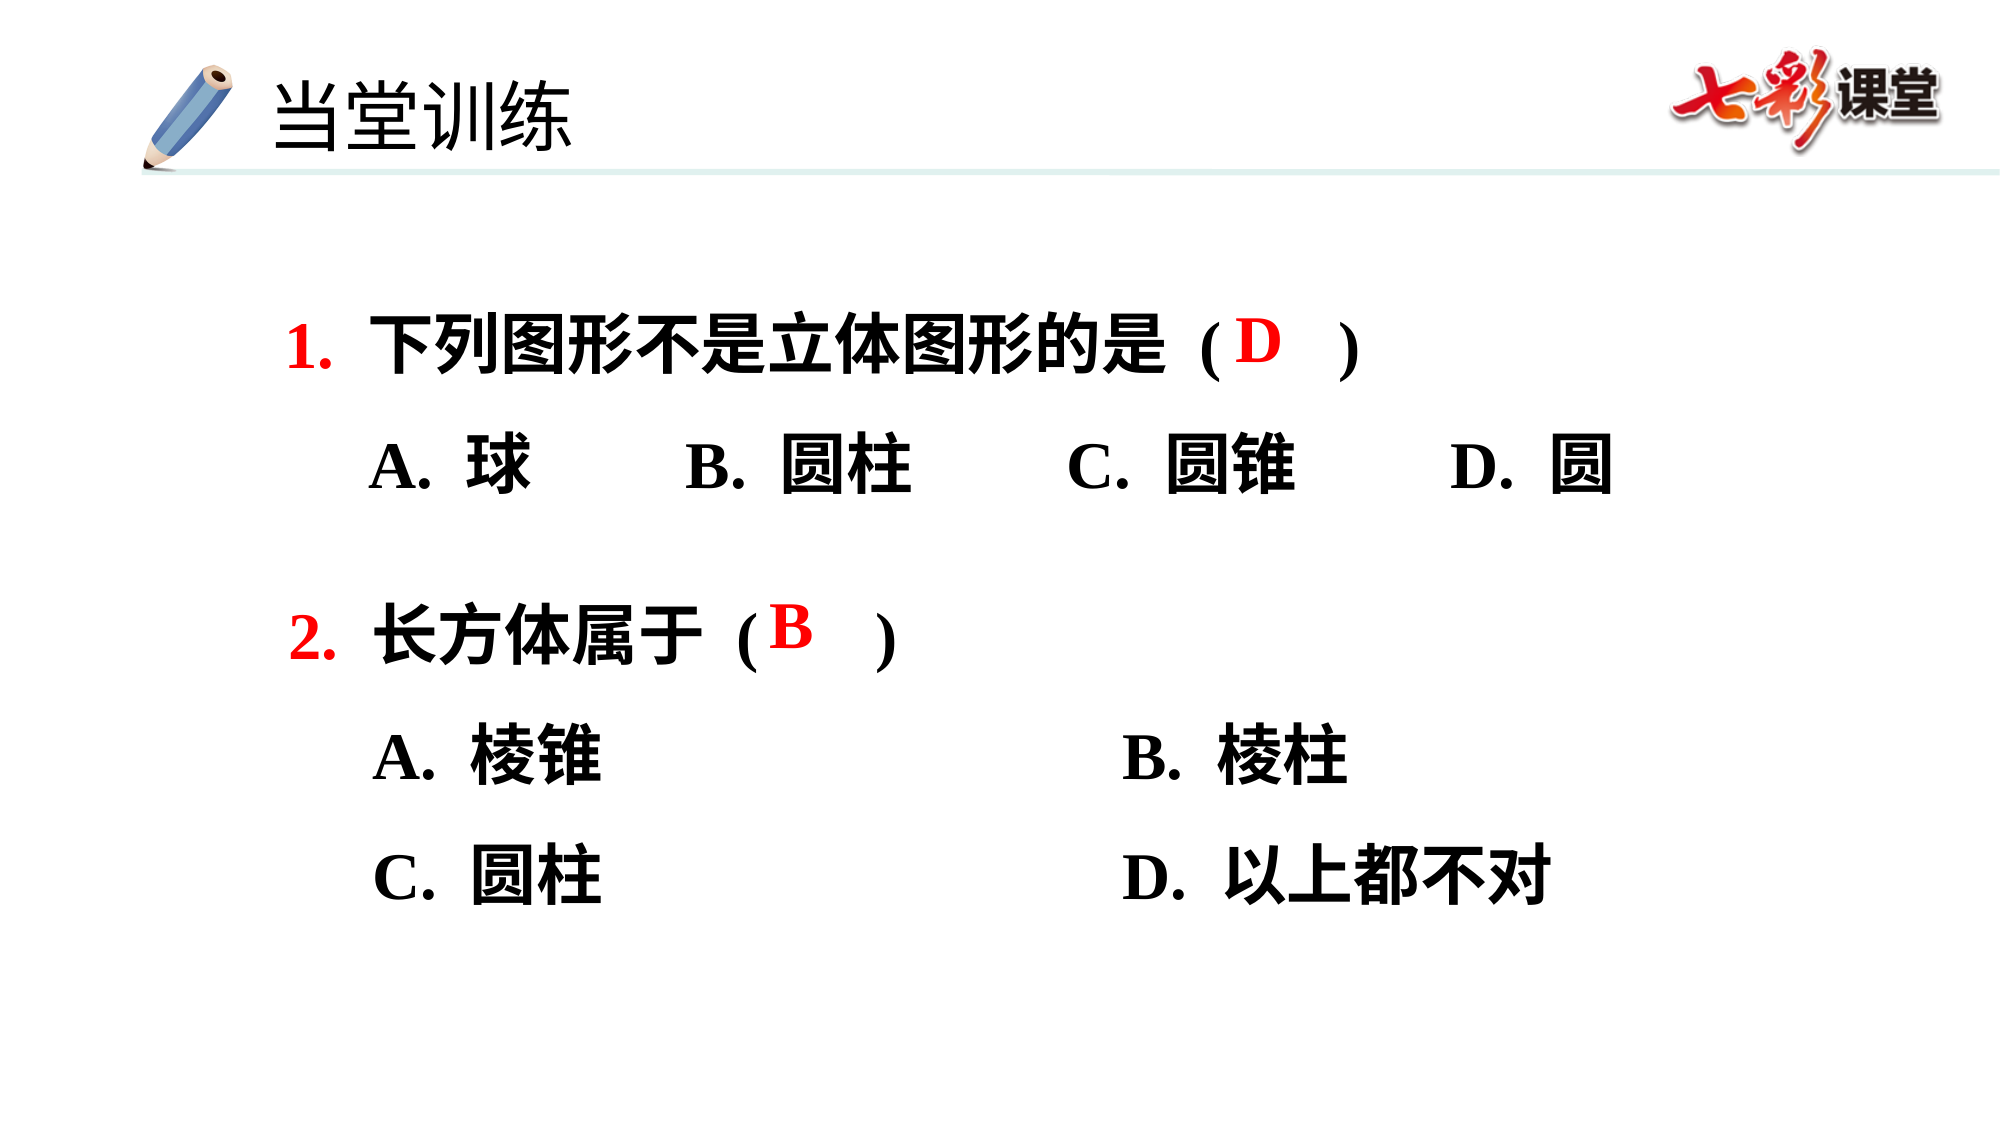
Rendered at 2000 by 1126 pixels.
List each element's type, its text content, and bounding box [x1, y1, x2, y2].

picture [1666, 42, 1948, 157]
text_box 1. 下列图形不是立体图形的是 ( ) A. 球 B. 圆柱 C. 圆锥 D. 圆 [264, 251, 1834, 592]
text_box B [749, 572, 829, 672]
text_box D [1215, 285, 1285, 386]
picture [133, 42, 242, 195]
text_box 2. 长方体属于 ( ) A. 棱锥 B. 棱柱 C. 圆柱 D. 以上都不对 [268, 543, 1598, 923]
